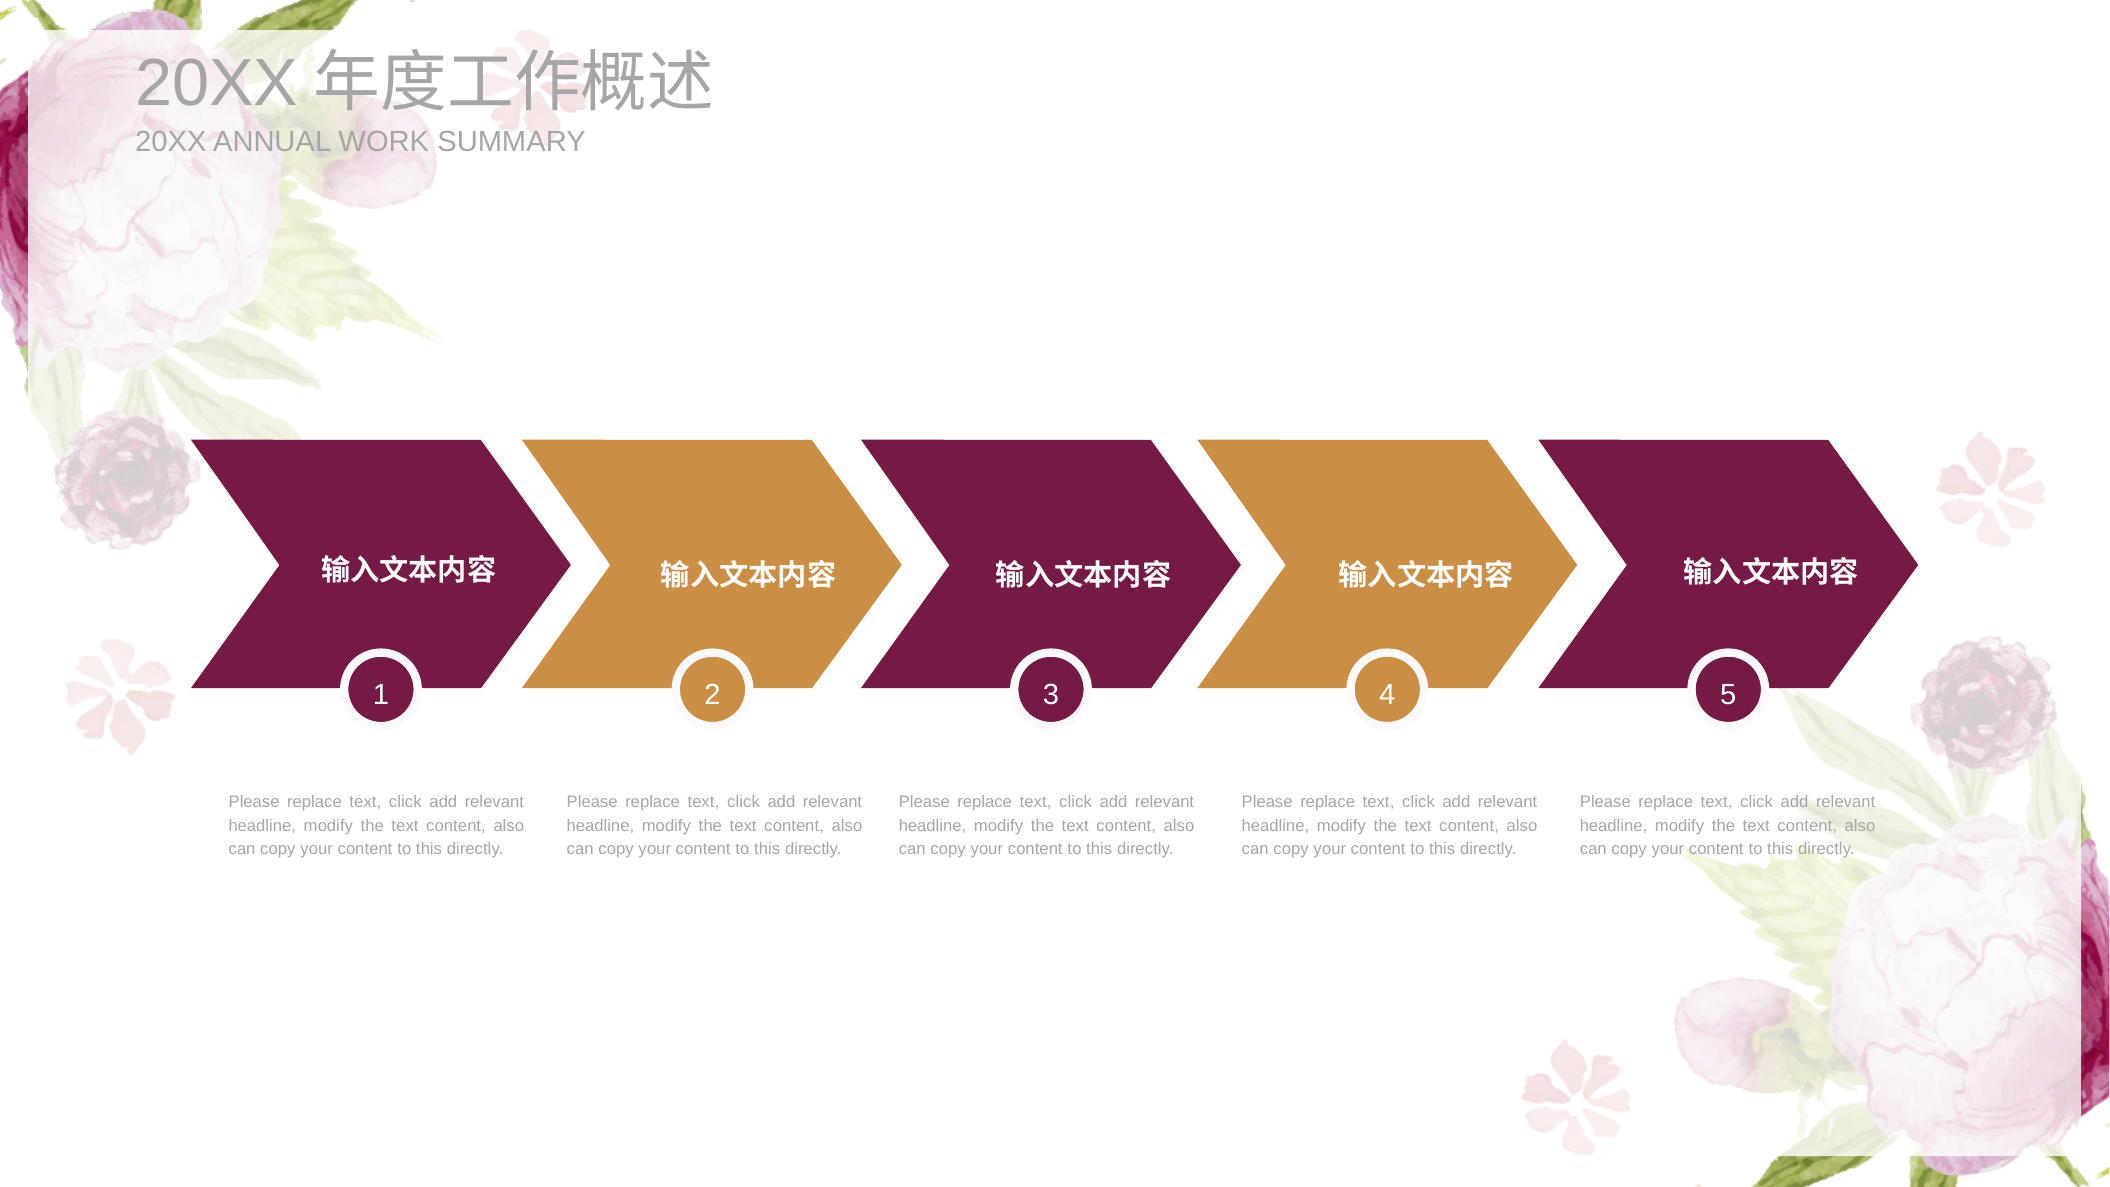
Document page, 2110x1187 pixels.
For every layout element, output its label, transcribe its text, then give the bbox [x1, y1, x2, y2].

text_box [1197, 439, 1538, 689]
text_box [1014, 652, 1088, 727]
text_box Please replace text, click add relevant headline, modify the text content, also can copy your content to this directly. [898, 786, 1195, 859]
text_box 20XX ANNUAL WORK SUMMARY [135, 122, 596, 158]
text_box Please replace text, click add relevant headline, modify the text content, also can copy your content to this directly. [1579, 786, 1876, 859]
text_box 20XX年度工作概述 [135, 38, 783, 119]
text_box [1691, 652, 1766, 727]
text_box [1350, 652, 1425, 727]
text_box Please replace text, click add relevant headline, modify the text content, also can copy your content to this directly. [228, 786, 525, 859]
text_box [860, 439, 1197, 689]
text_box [344, 652, 418, 727]
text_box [1538, 439, 1919, 689]
text_box Please replace text, click add relevant headline, modify the text content, also can copy your content to this directly. [566, 786, 863, 859]
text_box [521, 439, 860, 689]
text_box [190, 439, 521, 689]
picture [0, 0, 2110, 1187]
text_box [675, 652, 750, 727]
text_box Please replace text, click add relevant headline, modify the text content, also can copy your content to this directly. [1241, 786, 1538, 859]
